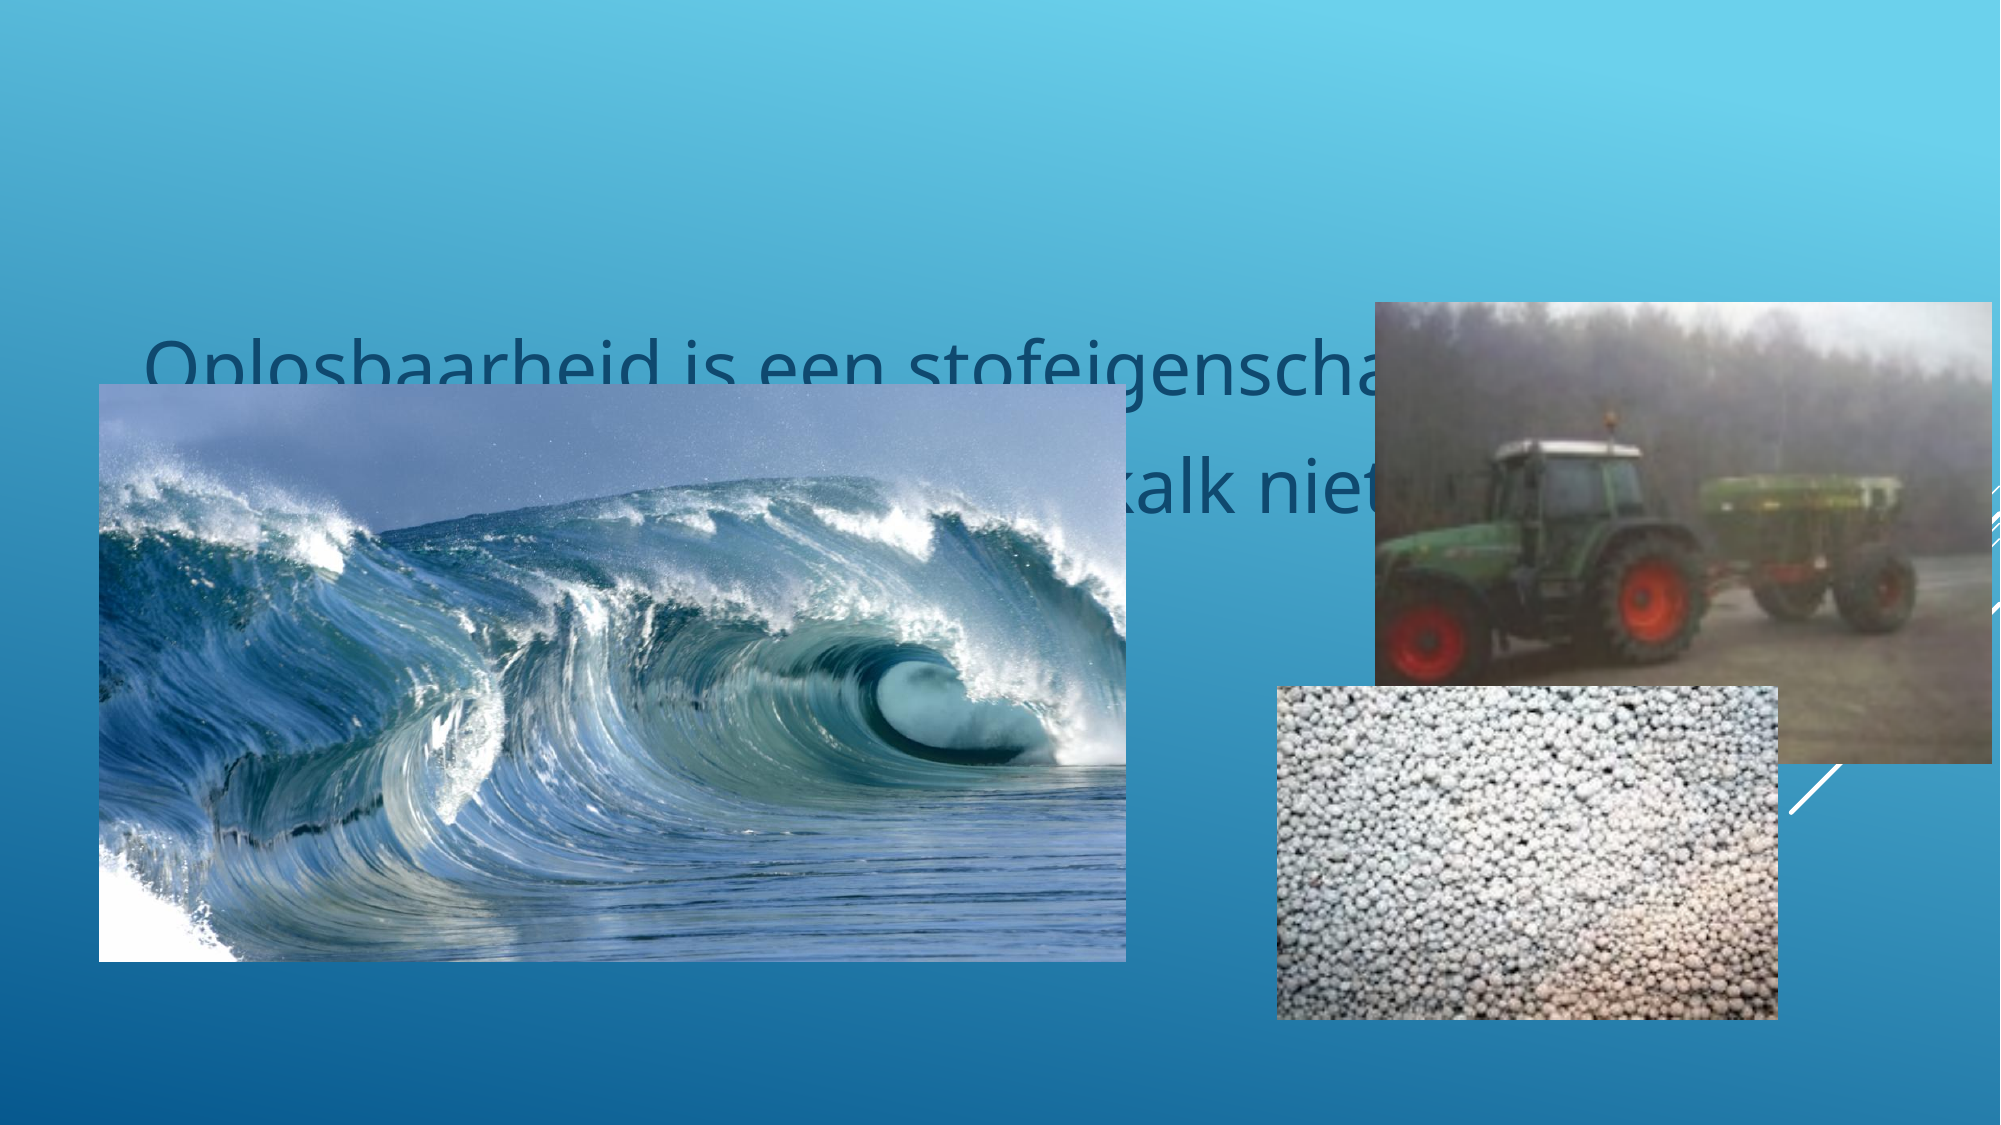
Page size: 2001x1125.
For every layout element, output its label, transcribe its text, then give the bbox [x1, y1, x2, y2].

list Oplosbaarheid is een stofeigenschap: Zout lost goed op in water, kalk niet. [127, 78, 1624, 672]
picture [1276, 302, 1992, 1021]
picture [98, 384, 1127, 963]
